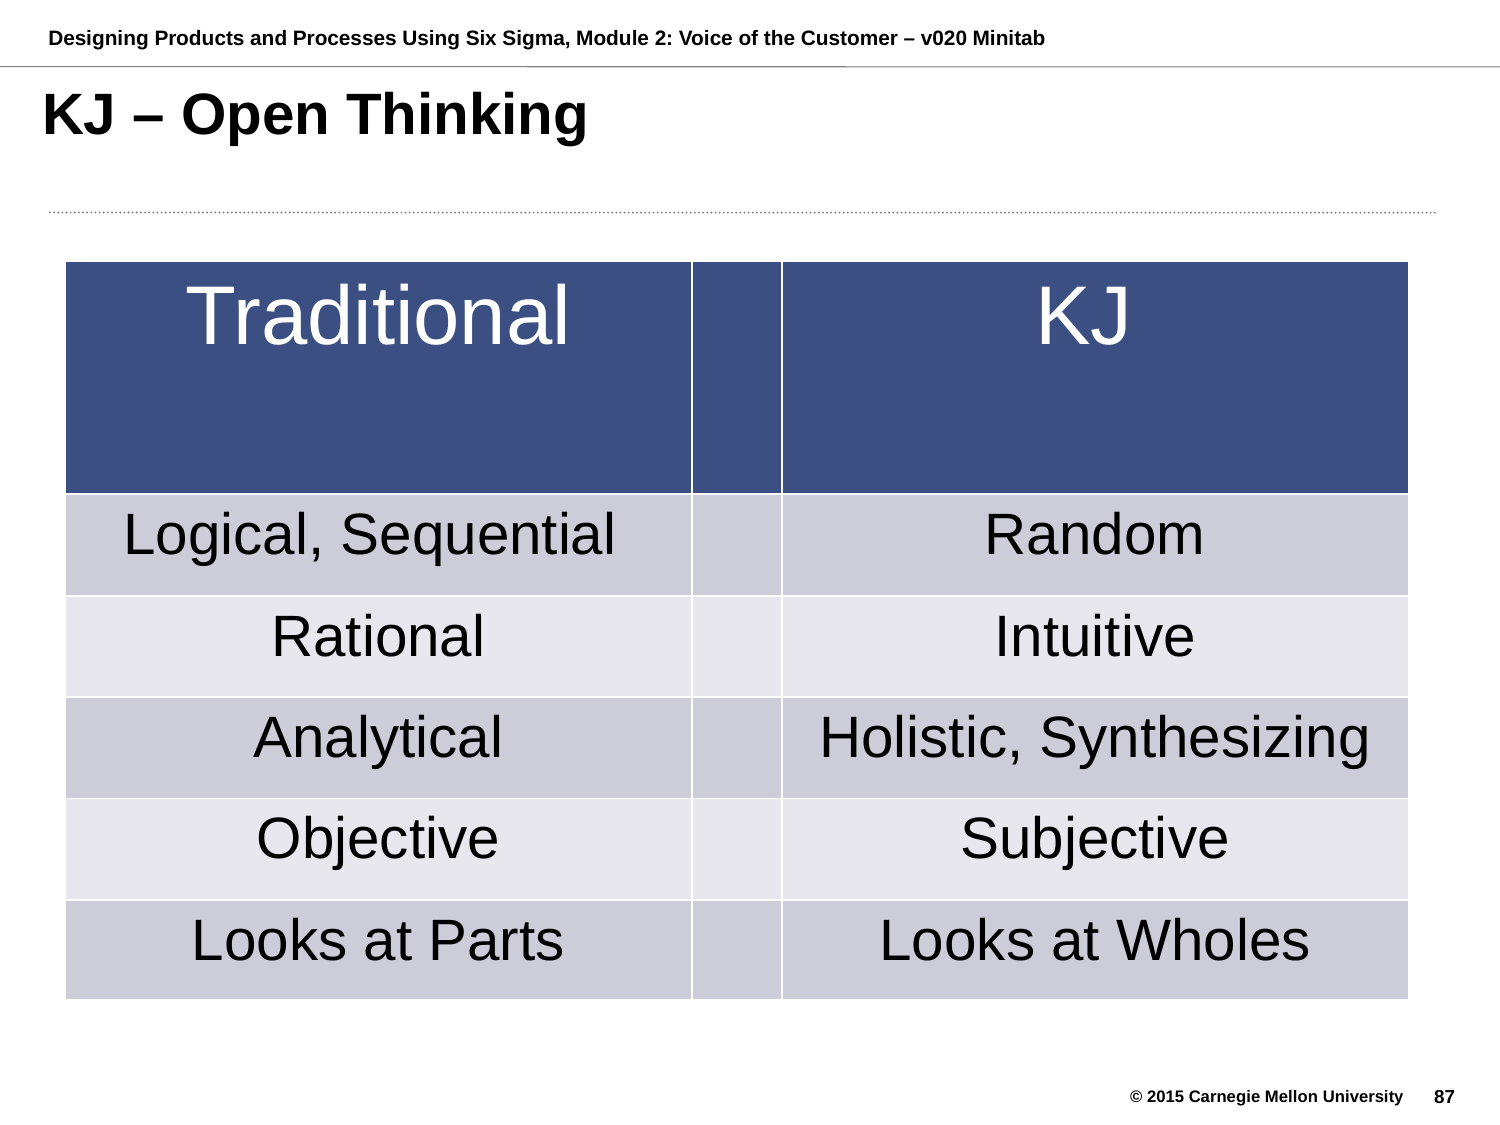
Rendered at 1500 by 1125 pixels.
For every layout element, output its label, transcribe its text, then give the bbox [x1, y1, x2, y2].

table_header KJ [783, 262, 1408, 493]
table_cell Objective [66, 799, 691, 899]
title KJ – Open Thinking [42, 89, 1438, 146]
list [58, 200, 1438, 1000]
table_cell [693, 597, 781, 696]
table_cell [693, 799, 781, 899]
table_header [693, 262, 781, 493]
table_cell Looks at Wholes [783, 901, 1408, 999]
table_cell Analytical [66, 698, 691, 798]
table_cell Logical, Sequential [66, 495, 691, 595]
table_cell Looks at Parts [66, 901, 691, 999]
table_cell Subjective [783, 799, 1408, 899]
table_cell [693, 698, 781, 798]
table_cell [693, 495, 781, 595]
table_header Traditional [66, 262, 691, 493]
table_cell Intuitive [783, 597, 1408, 696]
table_cell [693, 901, 781, 999]
table_cell Random [783, 495, 1408, 595]
table_cell Rational [66, 597, 691, 696]
table_cell Holistic, Synthesizing [783, 698, 1408, 798]
